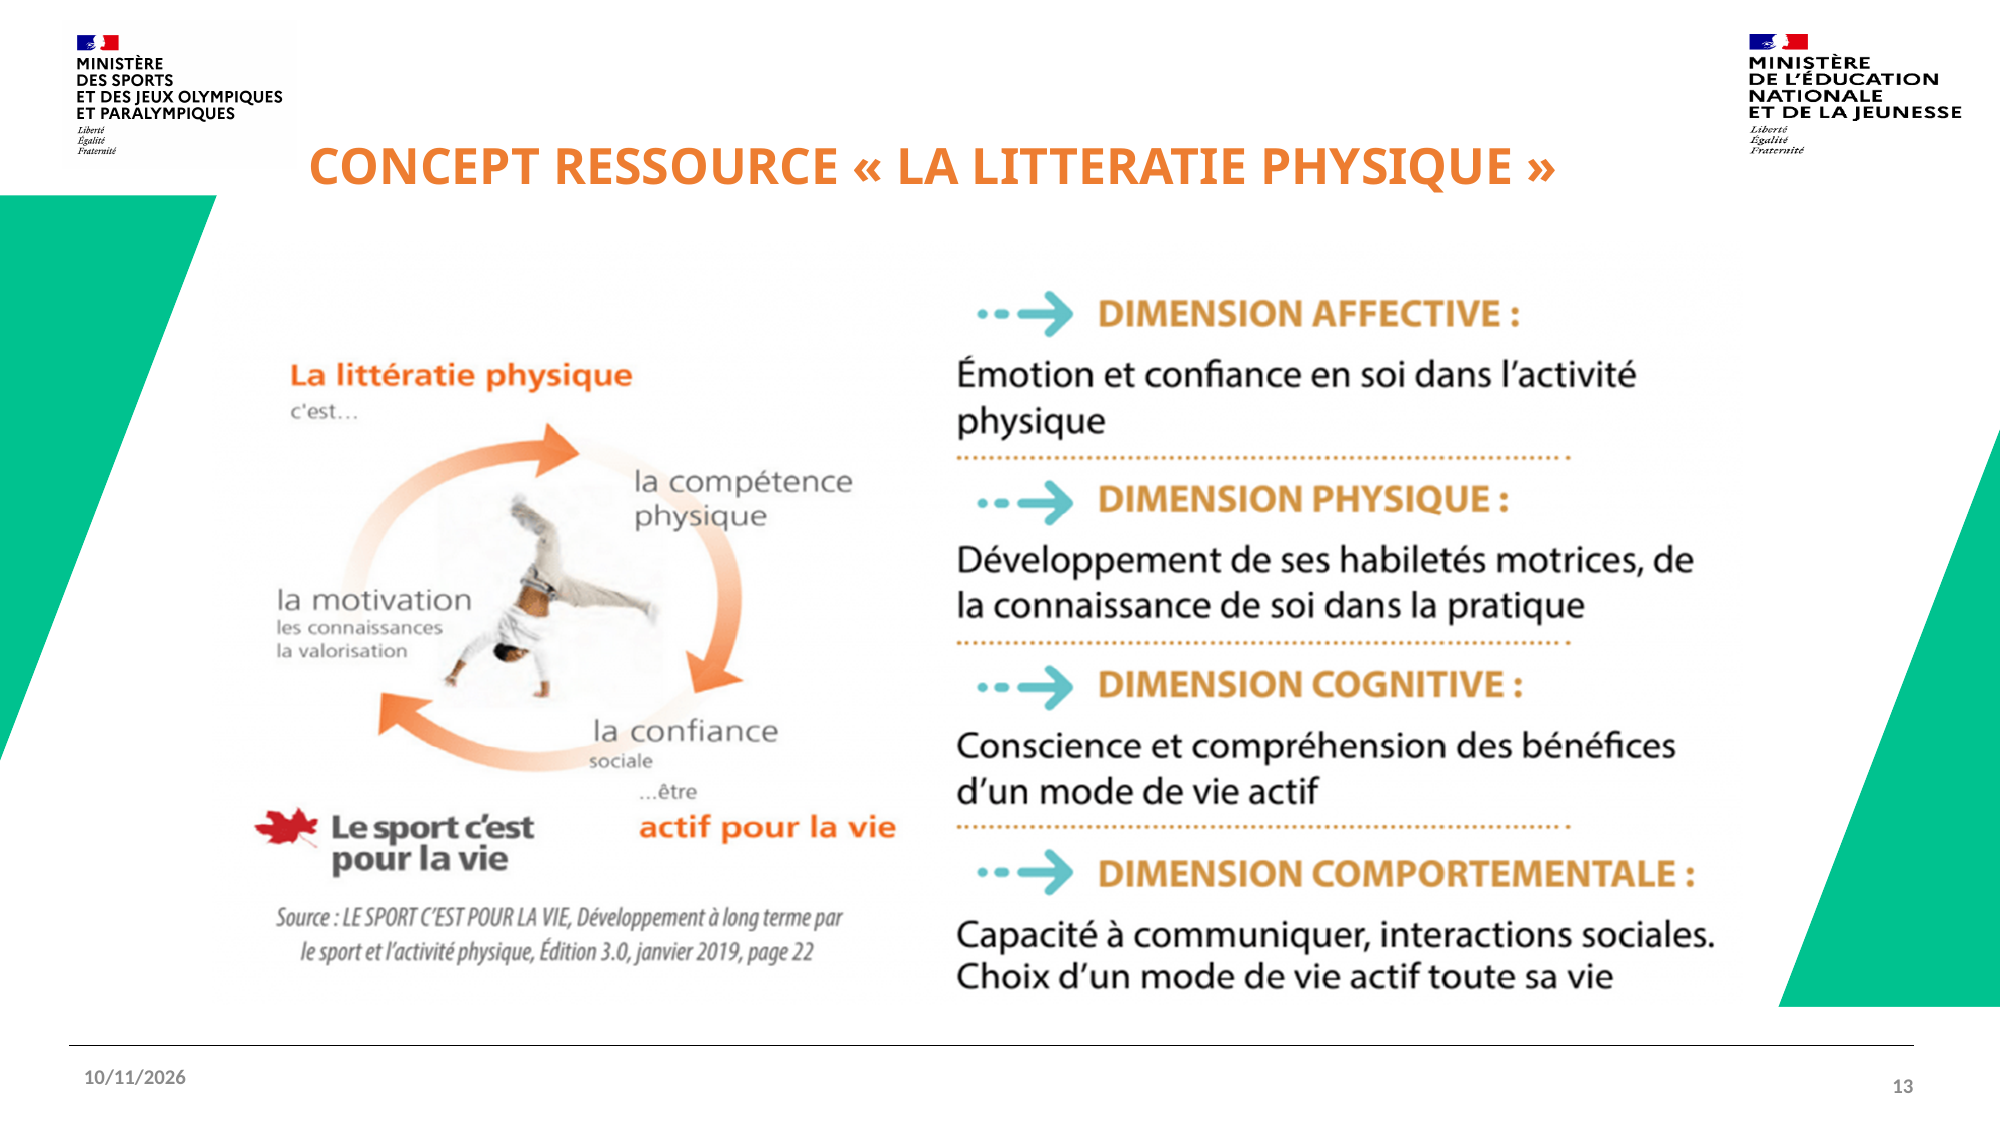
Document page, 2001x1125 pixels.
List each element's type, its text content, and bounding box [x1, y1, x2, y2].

picture [1749, 34, 1963, 155]
title CONCEPT ressource « la LITTERATIE PHYSIQUE » [294, 94, 1706, 241]
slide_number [69, 1046, 519, 1107]
picture [62, 20, 297, 169]
slide_number 13 [1618, 1046, 1914, 1125]
picture [212, 241, 1743, 1005]
